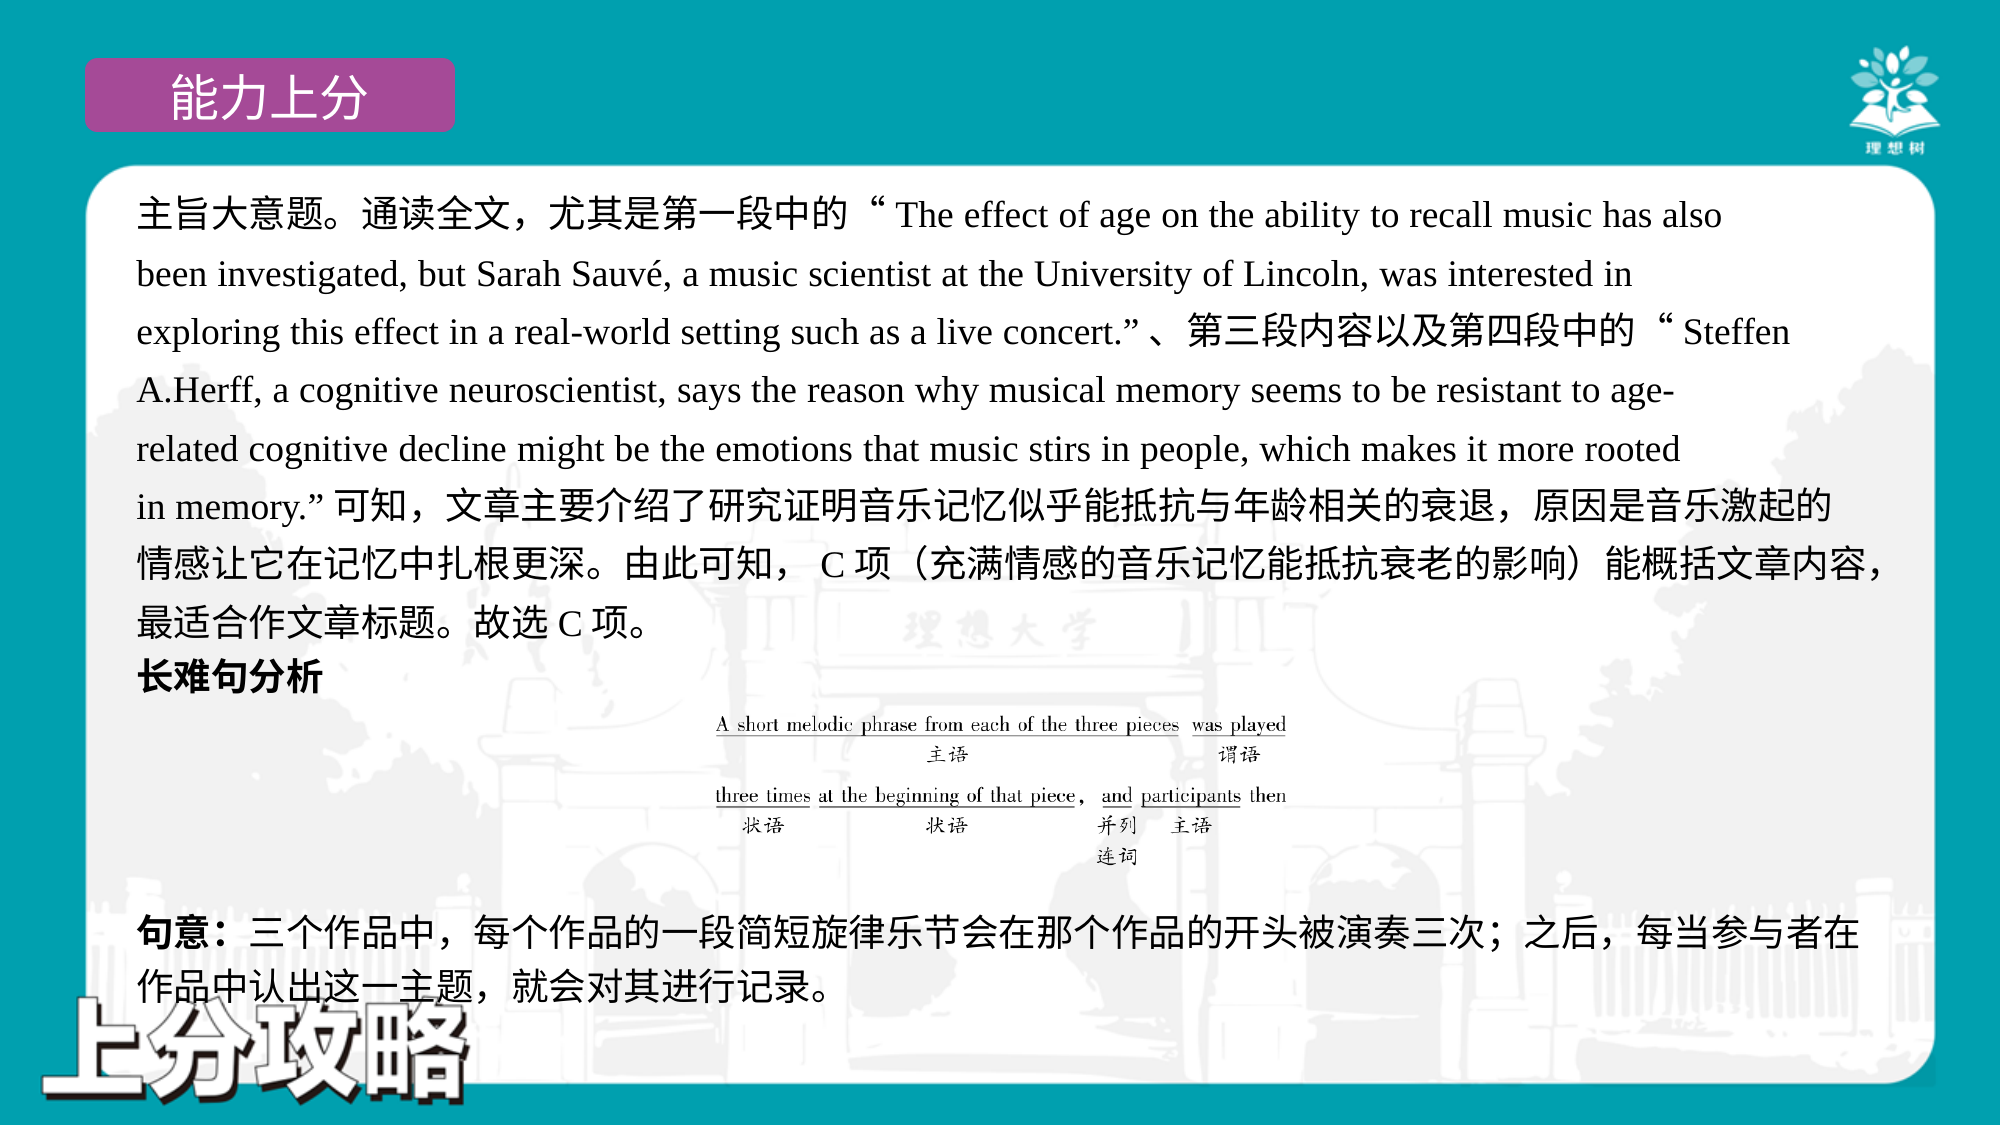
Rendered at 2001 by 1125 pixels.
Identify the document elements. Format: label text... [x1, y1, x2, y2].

text_box 主旨大意题。通读全文，尤其是第一段中的“The effect of age on the ability to recall music has also been investigated, but Sarah Sauvé, a music scientist at the University of Lincoln, was interested in exploring this effect in a real-world setting such as a live concert.”、第三段内容以及第四段中的“Steffen A.Herff, a cognitive neuroscientist, says the reason why musical memory seems to be resistant to age- related cognitive decline might be the emotions that music stirs in people, which makes it more rooted in memory.”可知，文章主要介绍了研究证明音乐记忆似乎能抵抗与年龄相关的衰退，原因是音乐激起的 情感让它在记忆中扎根更深。由此可知，C项（充满情感的音乐记忆能抵抗衰老的影响）能概括文章内容， 最适合作文章标题。故选C项。 长难句分析 [136, 176, 1865, 694]
picture [0, 0, 2000, 1125]
text_box 句意：三个作品中，每个作品的一段简短旋律乐节会在那个作品的开头被演奏三次；之后，每当参与者在 作品中认出这一主题，就会对其进行记录。 [136, 895, 1865, 1004]
